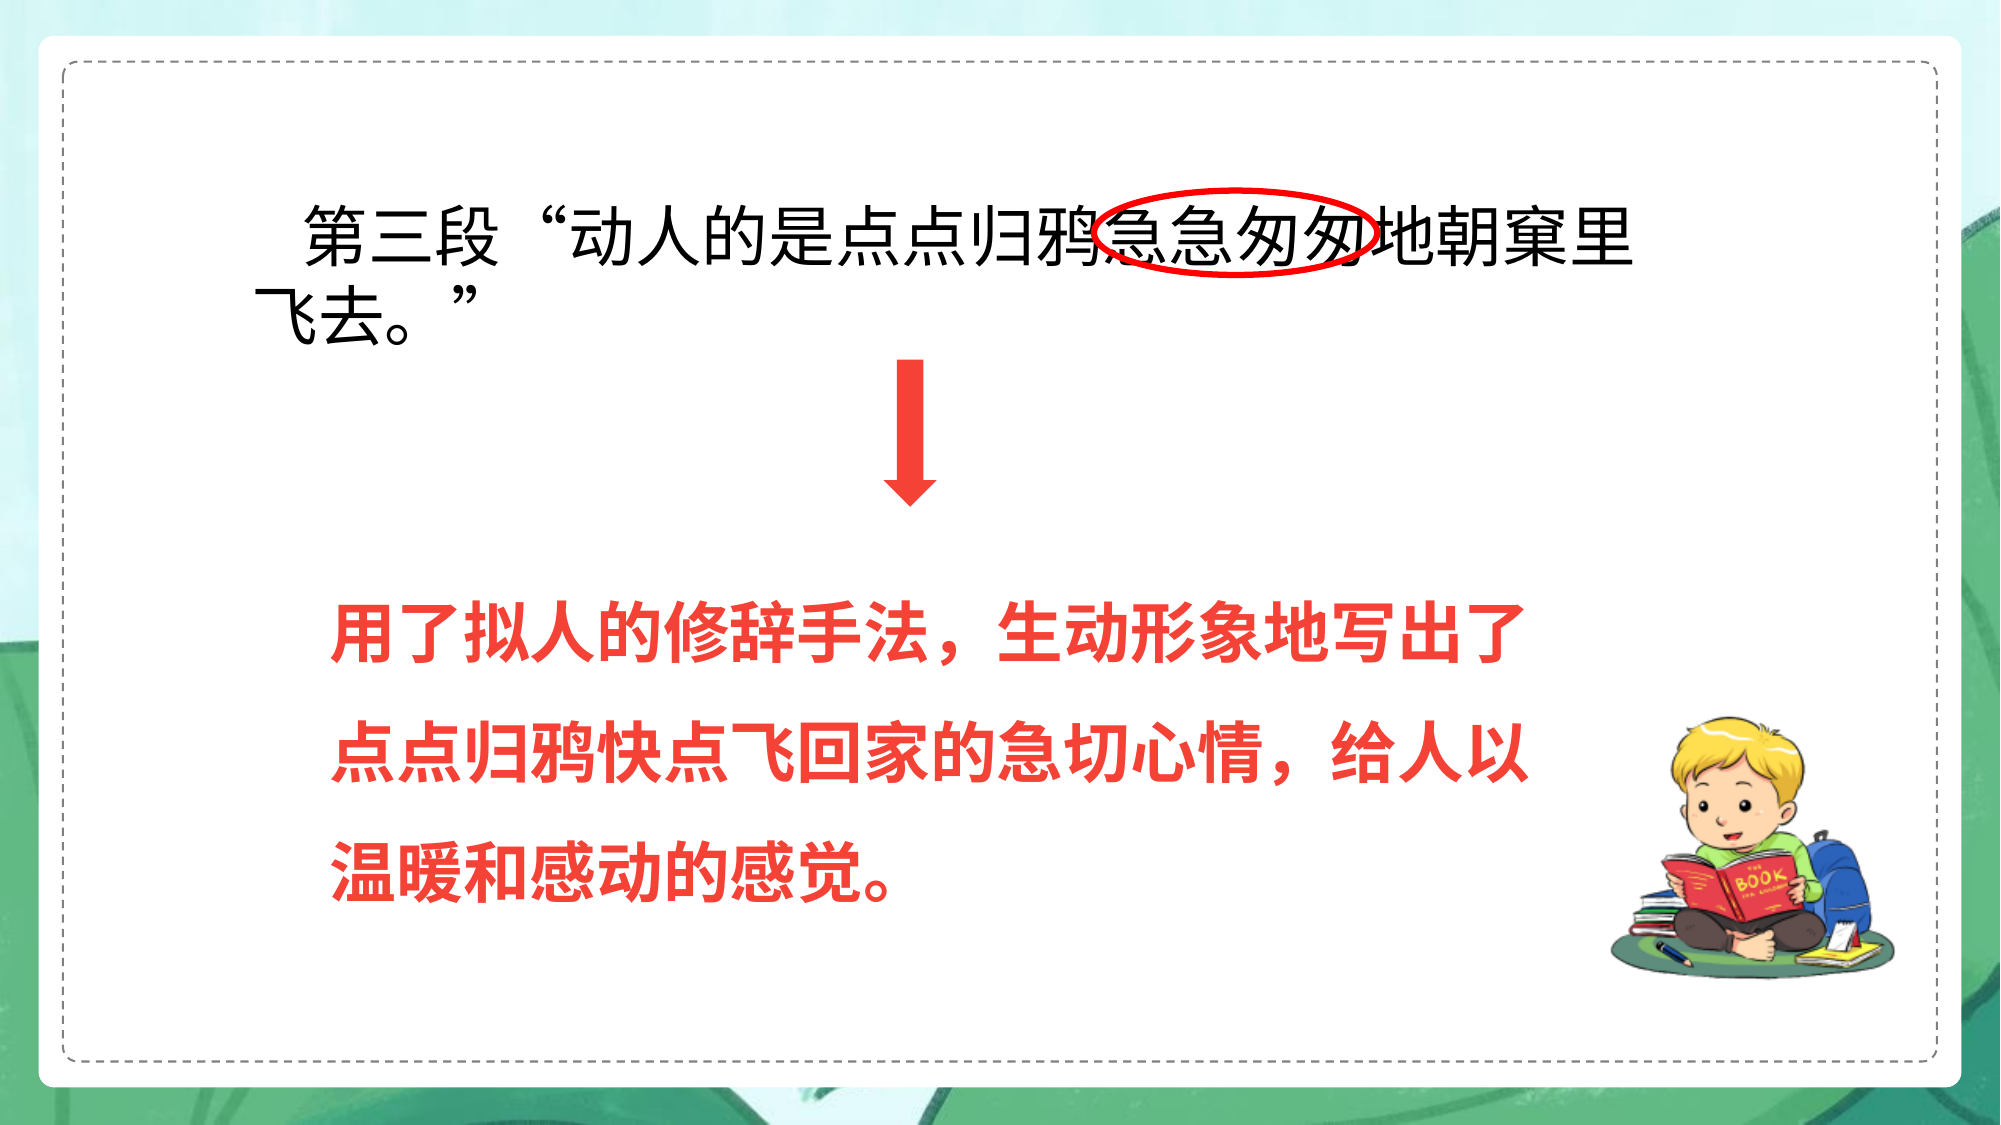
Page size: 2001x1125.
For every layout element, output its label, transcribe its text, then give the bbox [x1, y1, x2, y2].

text_box [881, 358, 940, 509]
picture [0, 0, 2000, 1125]
text_box [1092, 189, 1379, 276]
text_box 用了拟人的修辞手法，生动形象地写出了点点归鸦快点飞回家的急切心情，给人以温暖和感动的感觉。 [314, 543, 1606, 918]
text_box 第三段“动人的是点点归鸦急急匆匆地朝窠里飞去。” [236, 187, 1674, 363]
